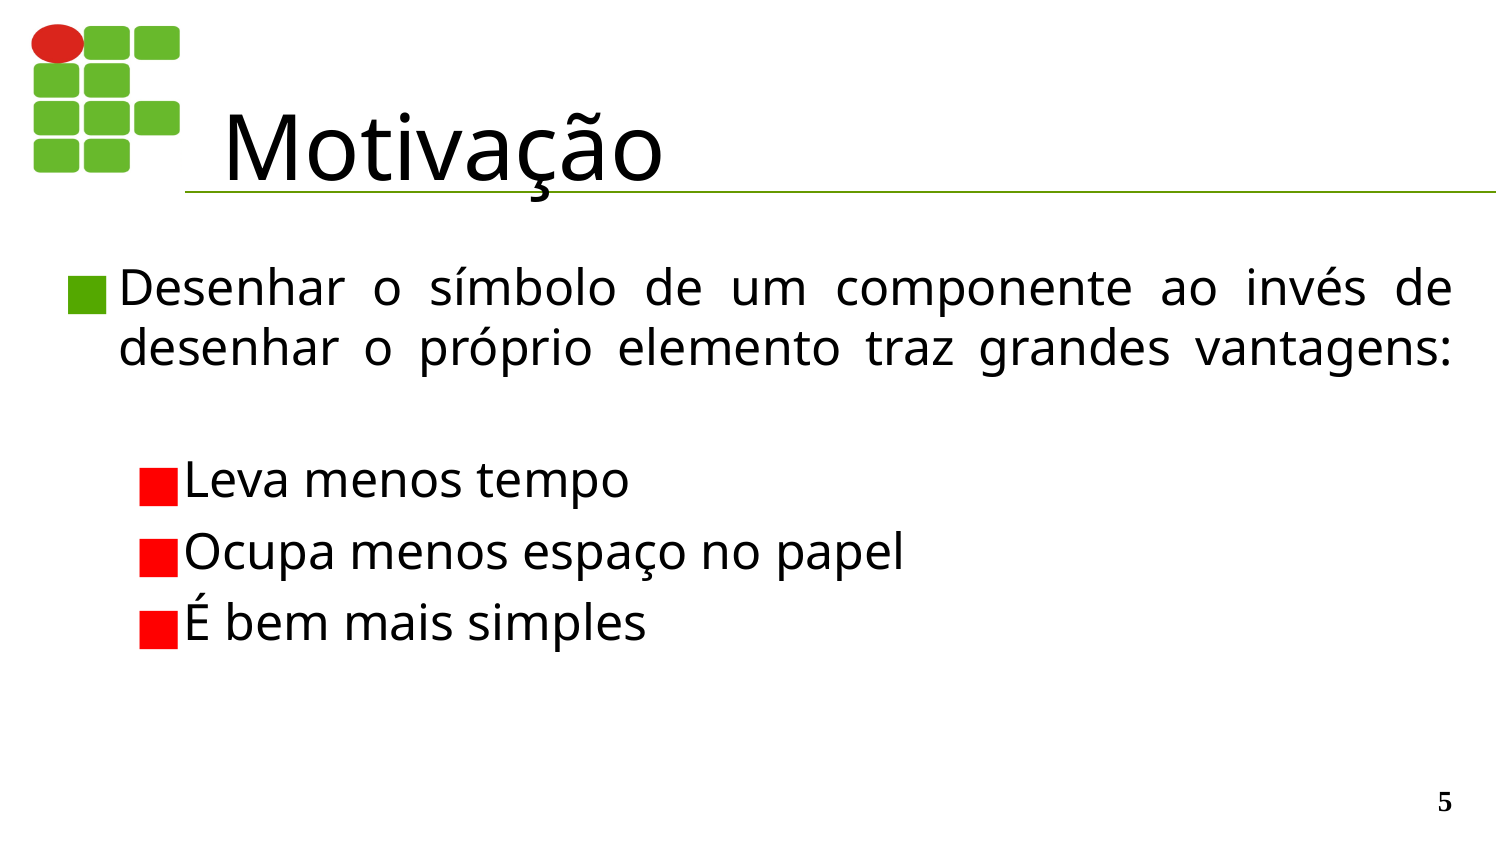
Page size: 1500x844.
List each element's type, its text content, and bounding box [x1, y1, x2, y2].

picture [29, 23, 182, 174]
list Desenhar o símbolo de um componente ao invés de desenhar o próprio elemento traz grandes vantagens: Leva menos tempo Ocupa menos espaço no papel É bem mais simples [46, 248, 1469, 774]
title Motivação [206, 26, 1468, 207]
text_box ‹#› [1155, 774, 1468, 825]
